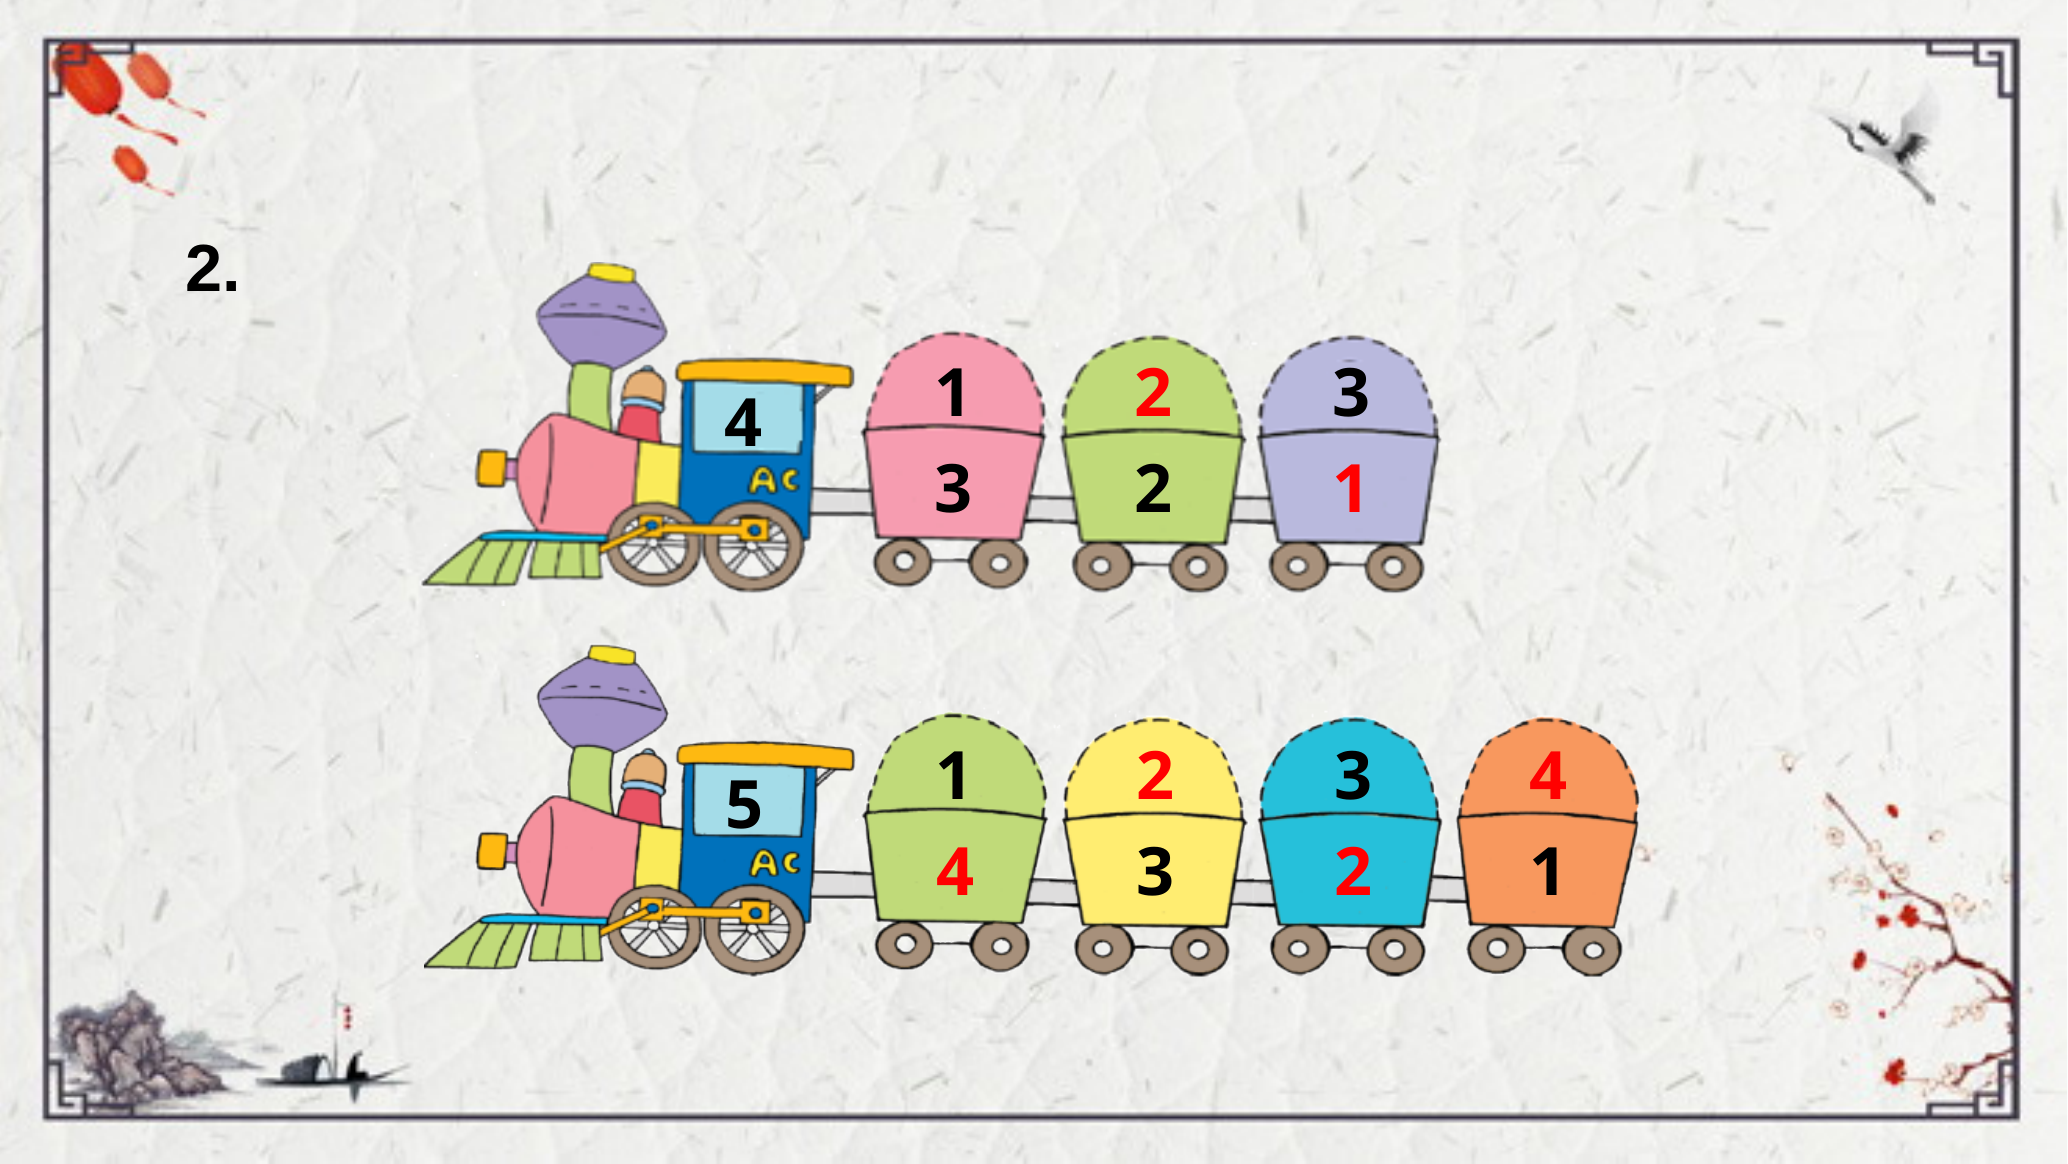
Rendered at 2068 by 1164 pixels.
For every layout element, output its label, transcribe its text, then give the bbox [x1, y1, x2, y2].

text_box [412, 262, 1459, 606]
text_box 2. [170, 217, 286, 313]
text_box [424, 636, 1642, 985]
picture [0, 0, 2068, 1164]
